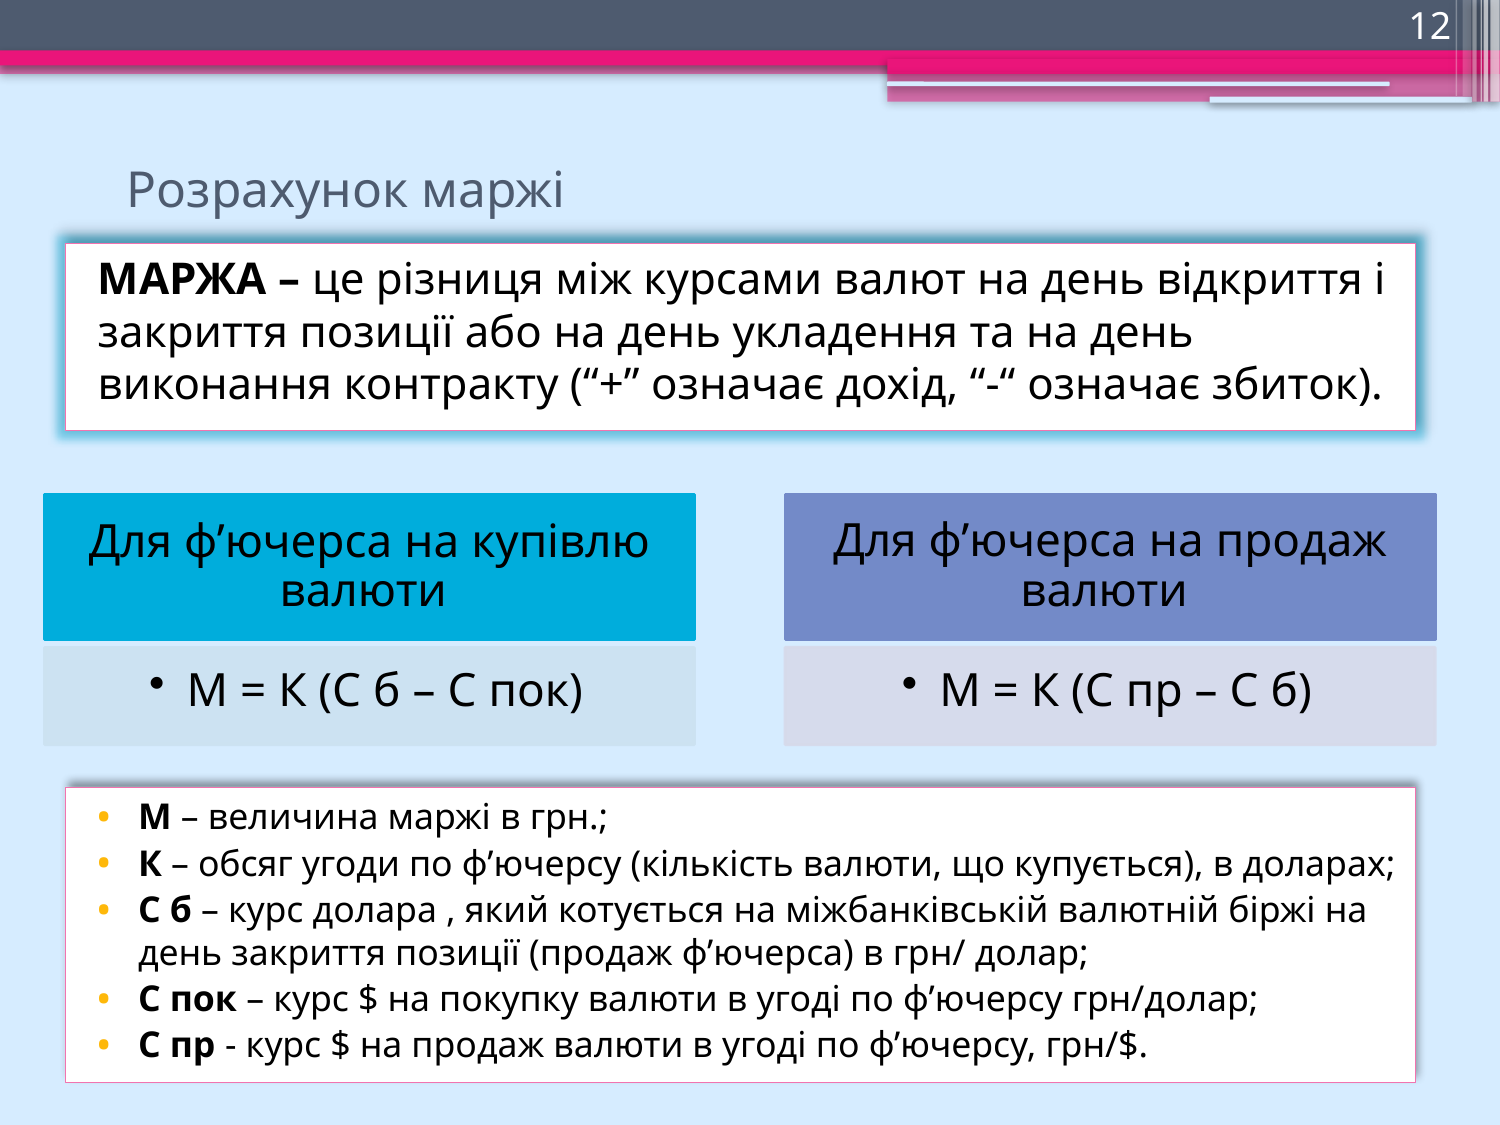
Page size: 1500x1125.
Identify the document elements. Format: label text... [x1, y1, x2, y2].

text_box МАРЖА – це різниця між курсами валют на день відкриття і закриття позиції або на день укладення та на день виконання контракту (“+” означає дохід, “-“ означає збиток). [64, 243, 1415, 431]
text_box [44, 452, 1436, 788]
slide_number 12 [1341, 0, 1466, 61]
title Розрахунок маржі [112, 150, 1236, 225]
list М – величина маржі в грн.; К – обсяг угоди по ф’ючерсу (кількість валюти, що купується), в доларах; С б – курс долара , який котується на міжбанківській валютній біржі на день закриття позиції (продаж ф’ючерса) в грн/ долар; С пок – курс $ на покупку валюти в угоді по ф’ючерсу грн/долар; С пр - курс $ на продаж валюти в угоді по ф’ючерсу, грн/$. [64, 797, 1415, 1083]
